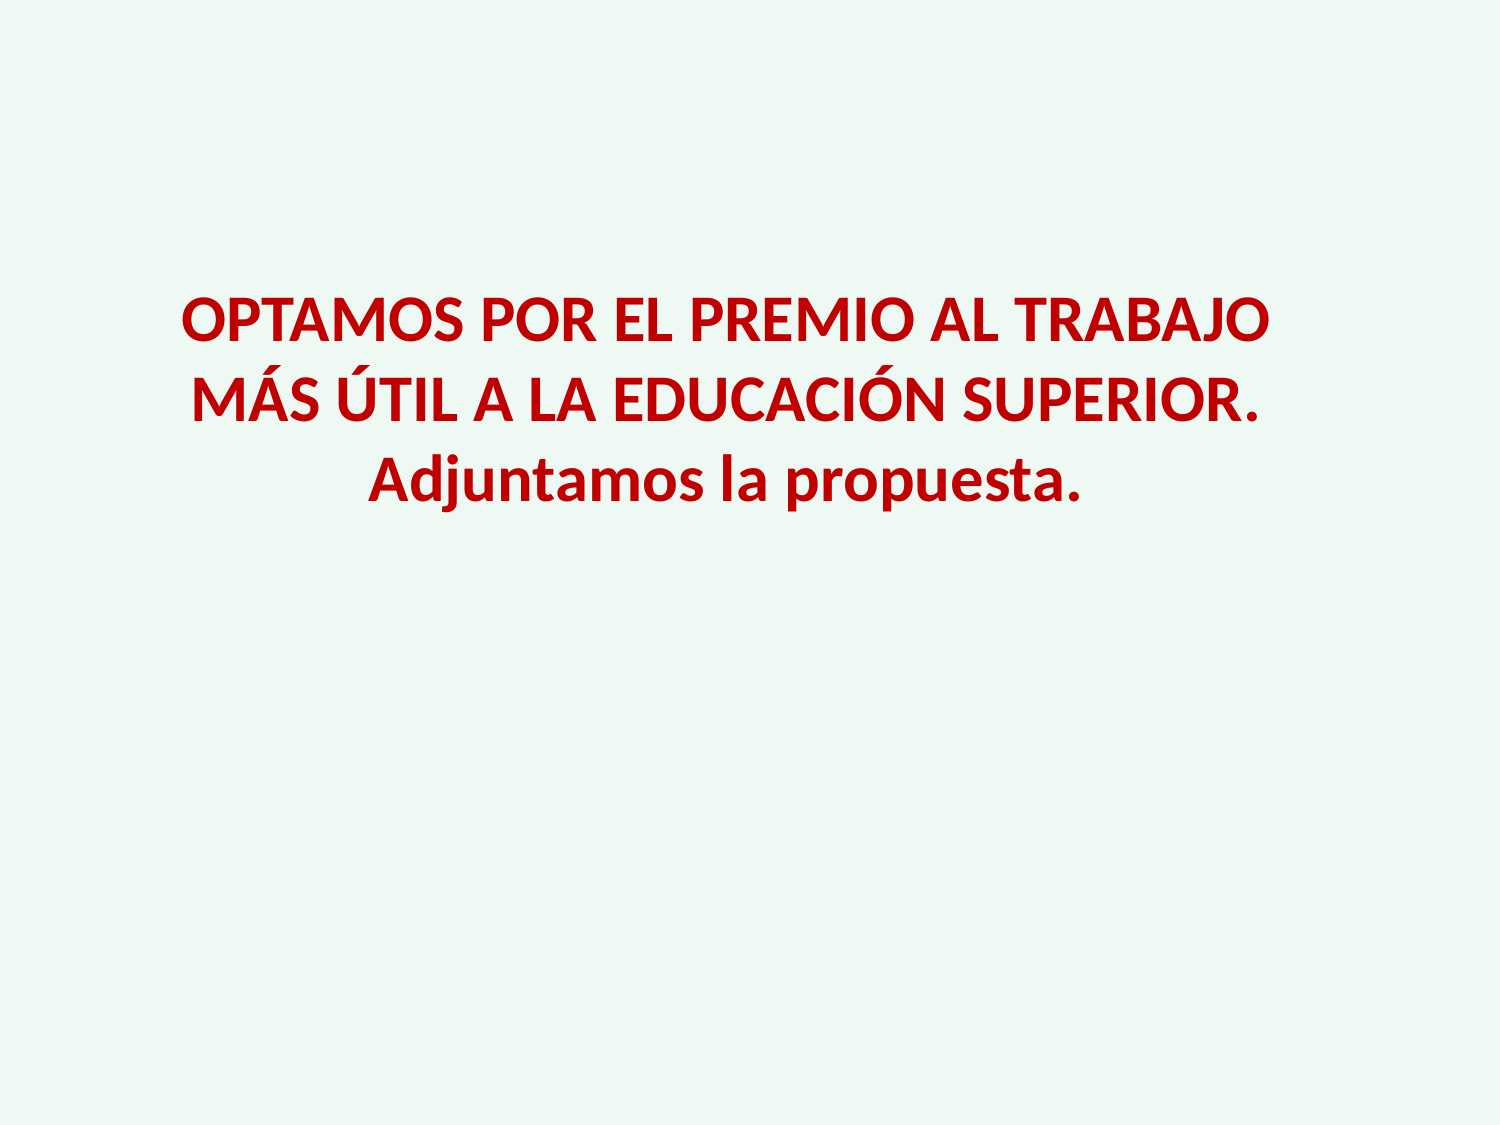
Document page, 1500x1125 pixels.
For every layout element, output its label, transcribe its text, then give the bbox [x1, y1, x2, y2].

text_box OPTAMOS POR EL PREMIO AL TRABAJO MÁS ÚTIL A LA EDUCACIÓN SUPERIOR. Adjuntamos la propuesta. [147, 267, 1306, 522]
